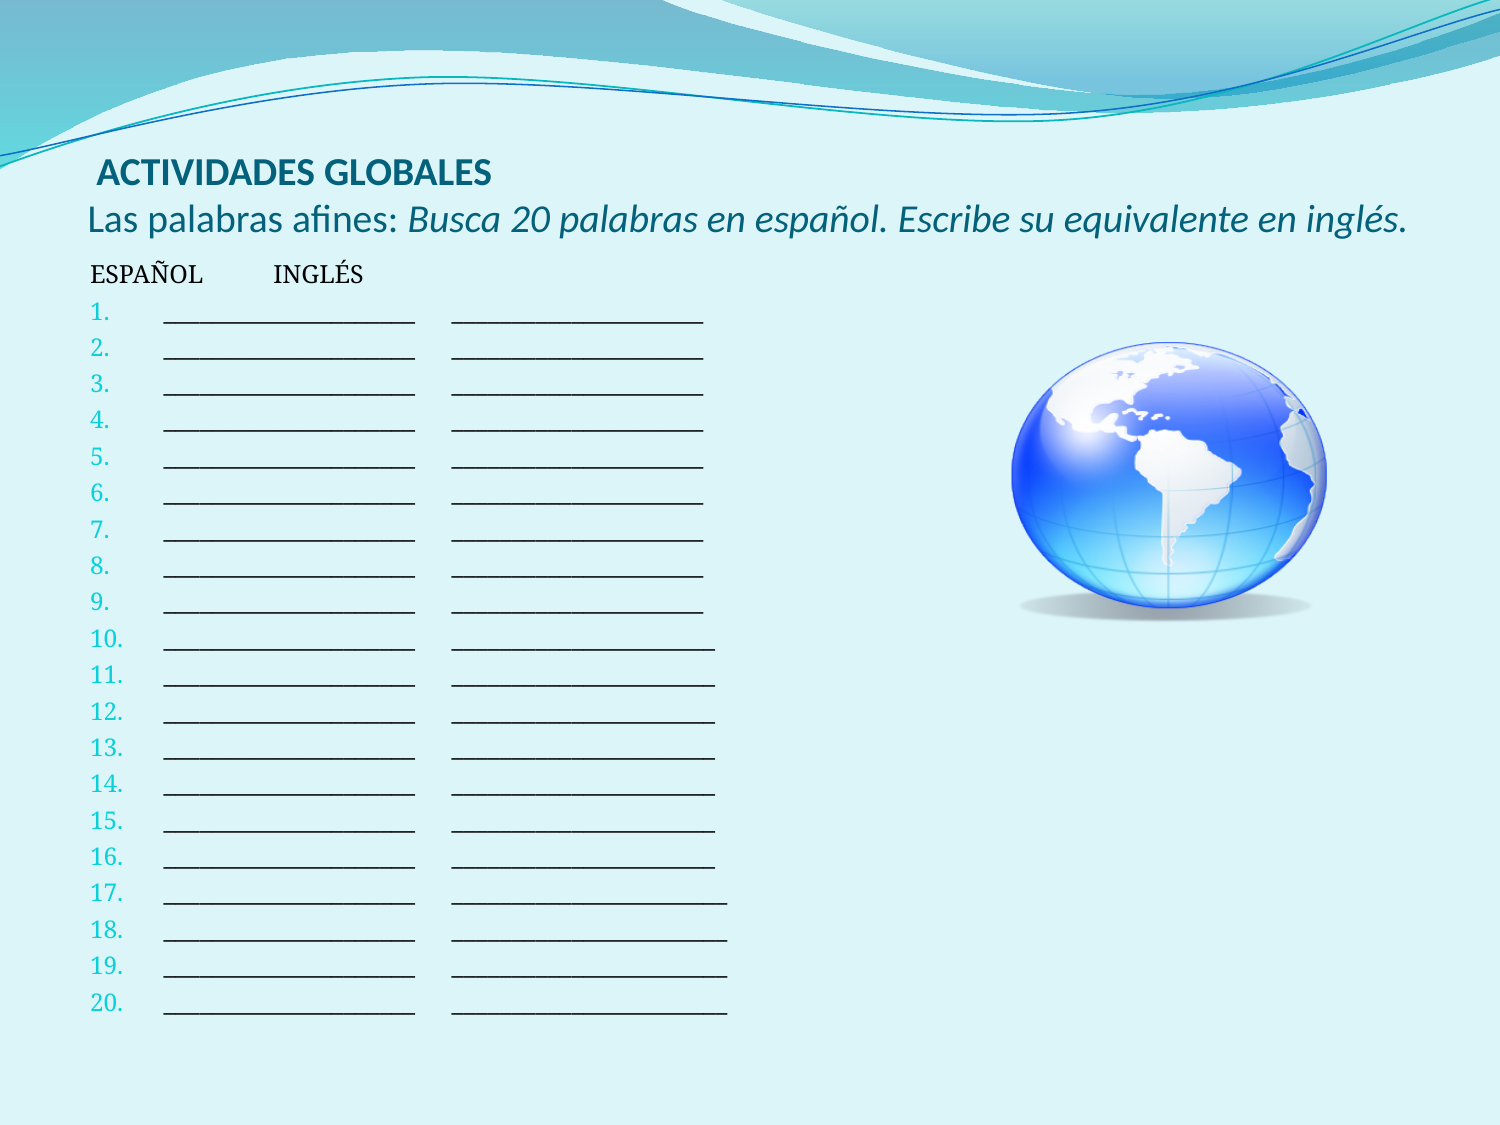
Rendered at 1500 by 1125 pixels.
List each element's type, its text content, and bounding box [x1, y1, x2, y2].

title ACTIVIDADES GLOBALES Las palabras afines: Busca 20 palabras en español. Escribe su equivalente en inglés. [87, 87, 1426, 249]
picture [987, 337, 1338, 634]
list ESPAÑOL INGLÉS _____________________ _____________________ _____________________ _____________________ _____________________ _____________________ _____________________ _____________________ _____________________ _____________________ _____________________ _____________________ _____________________ _____________________ _____________________ _____________________ _____________________ _____________________ _____________________ ______________________ _____________________ ______________________ _____________________ ______________________ _____________________ ______________________ _____________________ ______________________ _____________________ ______________________ _____________________ ______________________ _____________________ _______________________ _____________________ _______________________ _____________________ _______________________ _____________________ _______________________ [74, 249, 1463, 1038]
